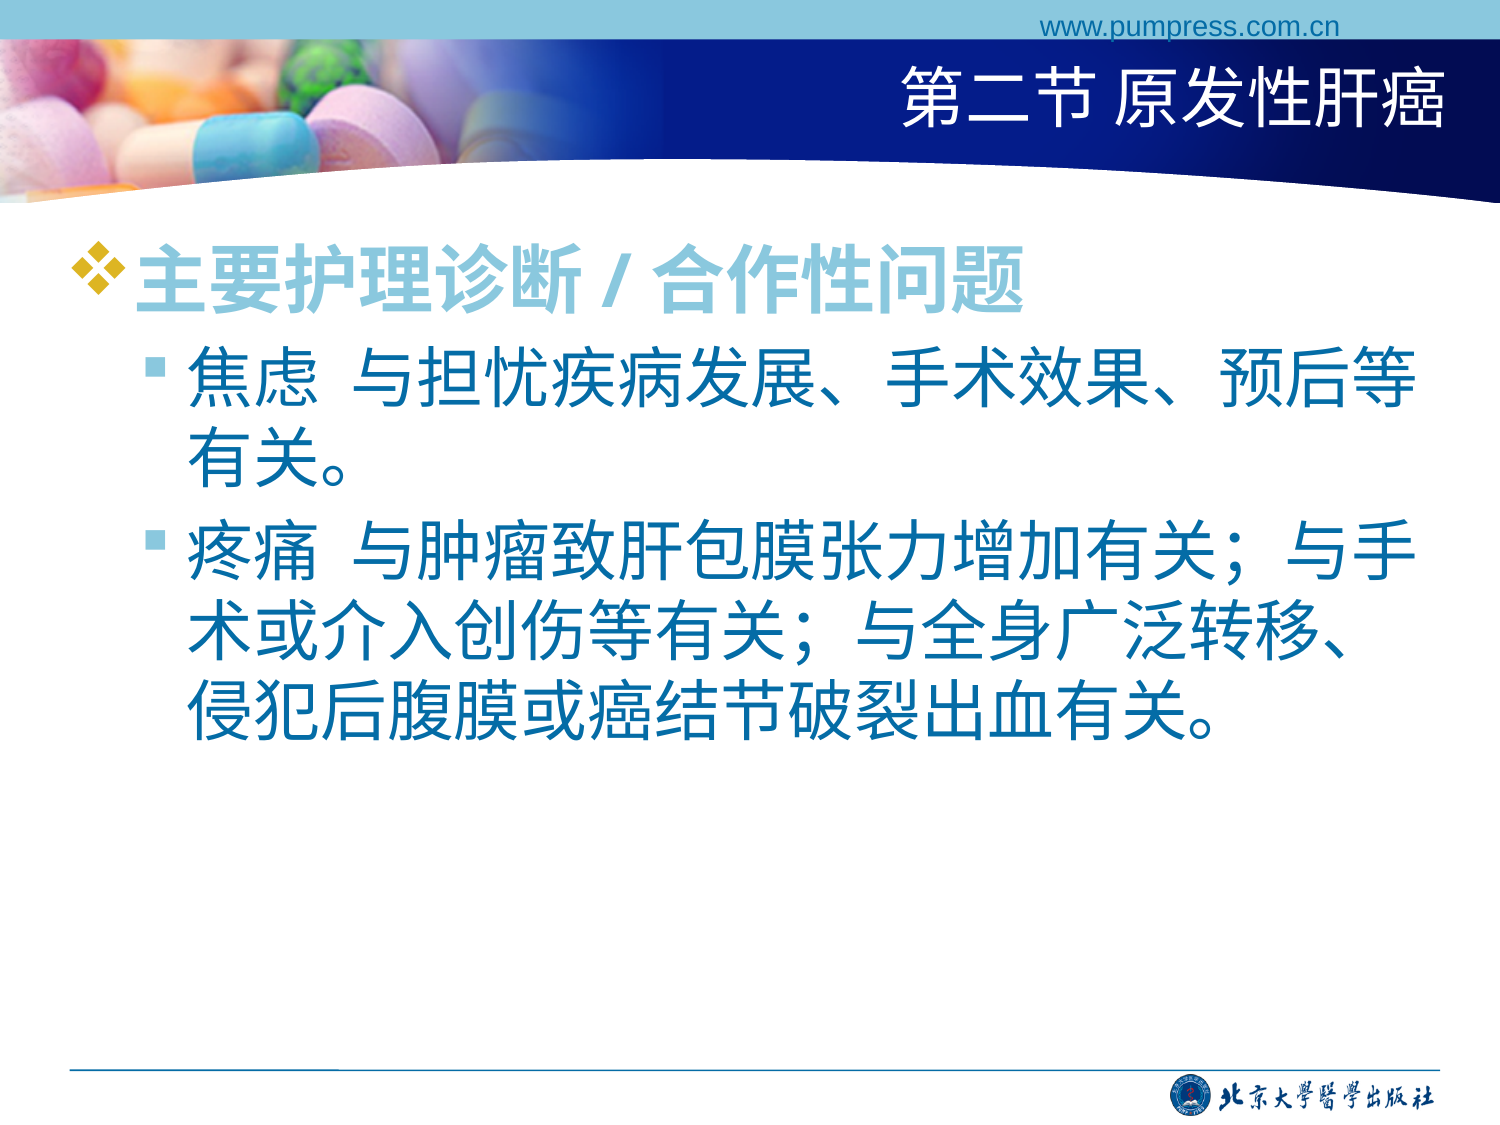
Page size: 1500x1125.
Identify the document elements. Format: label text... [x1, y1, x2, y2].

slide_number www.pumpress.com.cn [1025, 0, 1463, 38]
list 主要护理诊断/合作性问题 焦虑 与担忧疾病发展、手术效果、预后等有关。 疼痛 与肿瘤致肝包膜张力增加有关；与手术或介入创伤等有关；与全身广泛转移、侵犯后腹膜或癌结节破裂出血有关。 [49, 224, 1463, 1026]
picture [0, 40, 1500, 203]
picture [1170, 1074, 1436, 1118]
title 第二节 原发性肝癌 [137, 49, 1463, 143]
